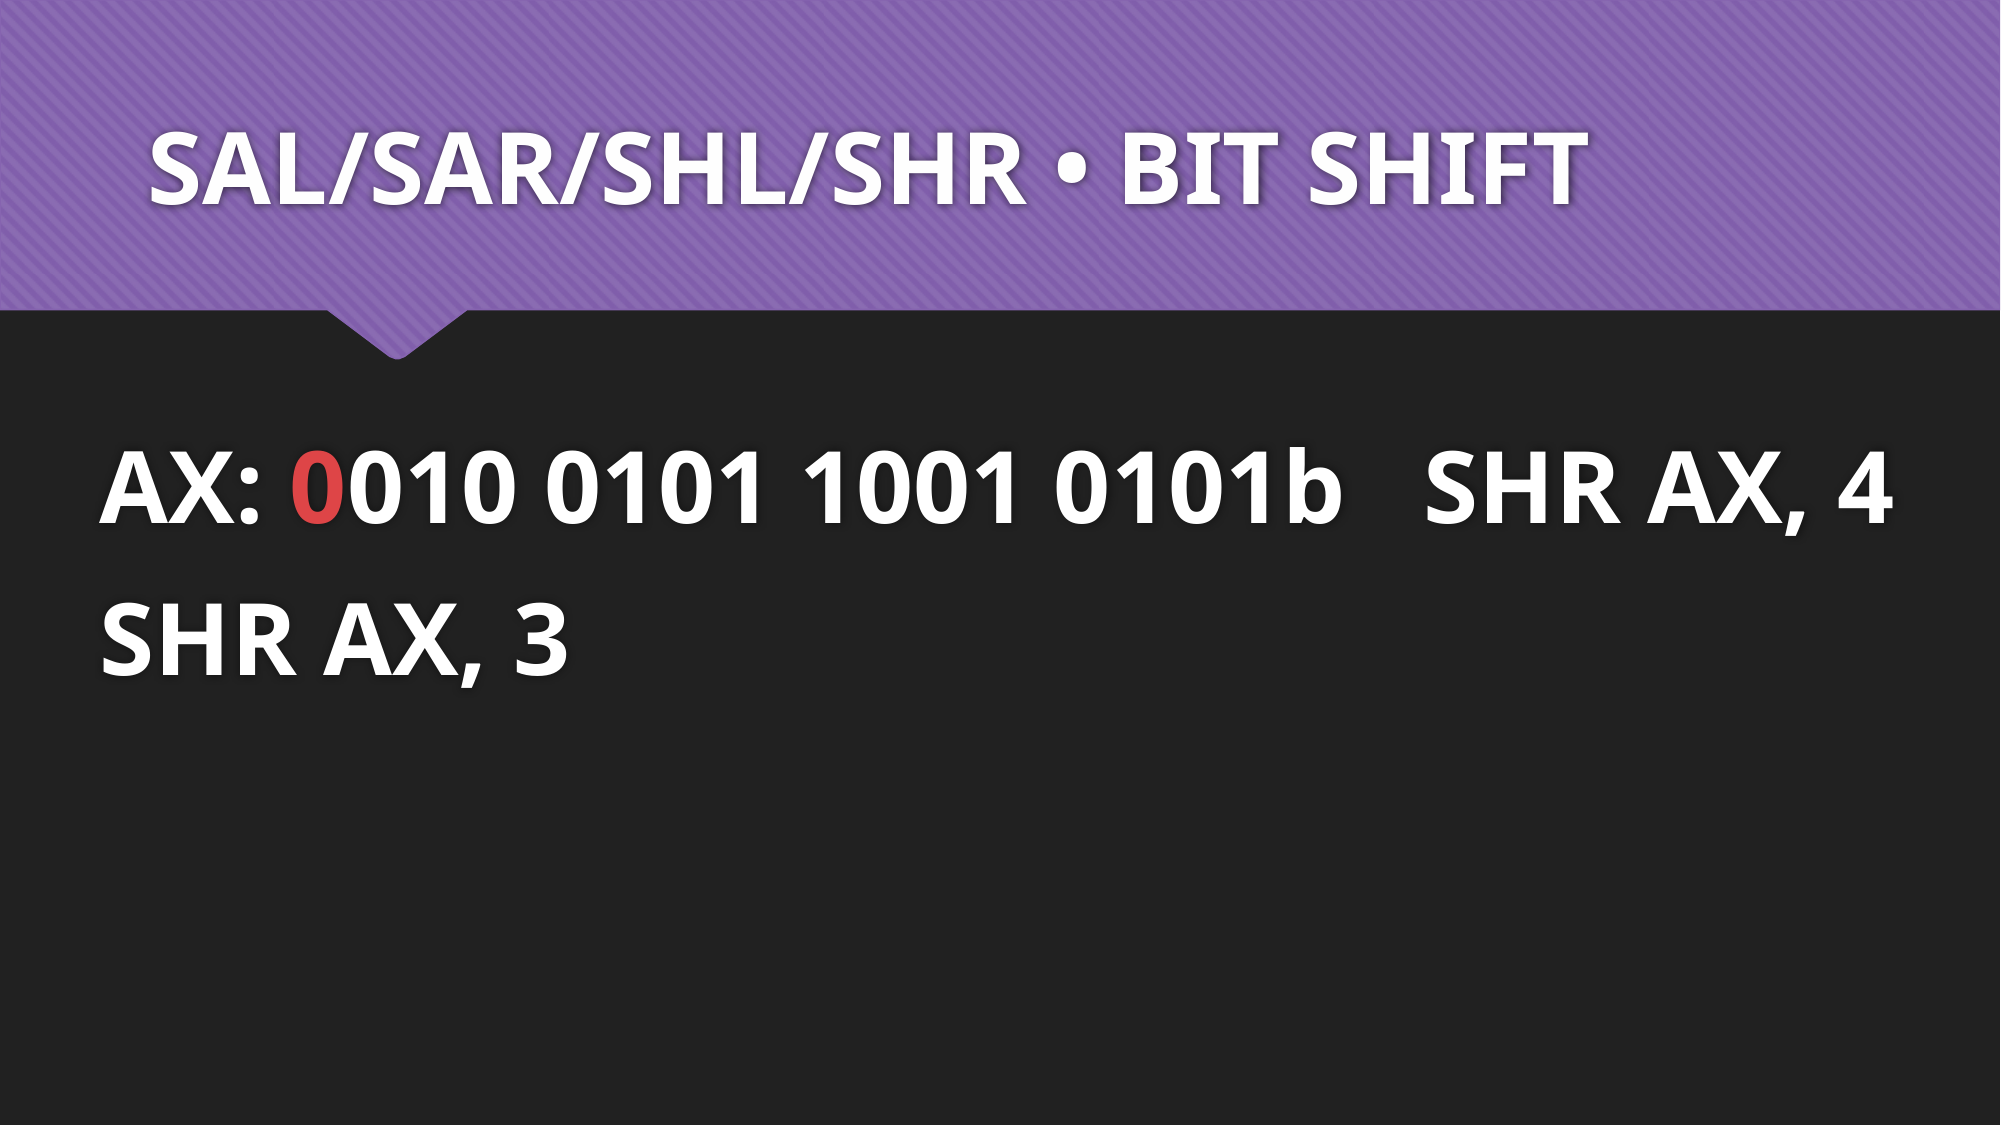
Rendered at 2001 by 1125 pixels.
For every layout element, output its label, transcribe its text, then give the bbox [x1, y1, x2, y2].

list AX: 0010 0101 1001 0101b SHR AX, 4 SHR AX, 3 [84, 364, 1919, 1060]
title SAL/SAR/SHL/SHR • BIT SHIFT [132, 73, 1868, 233]
